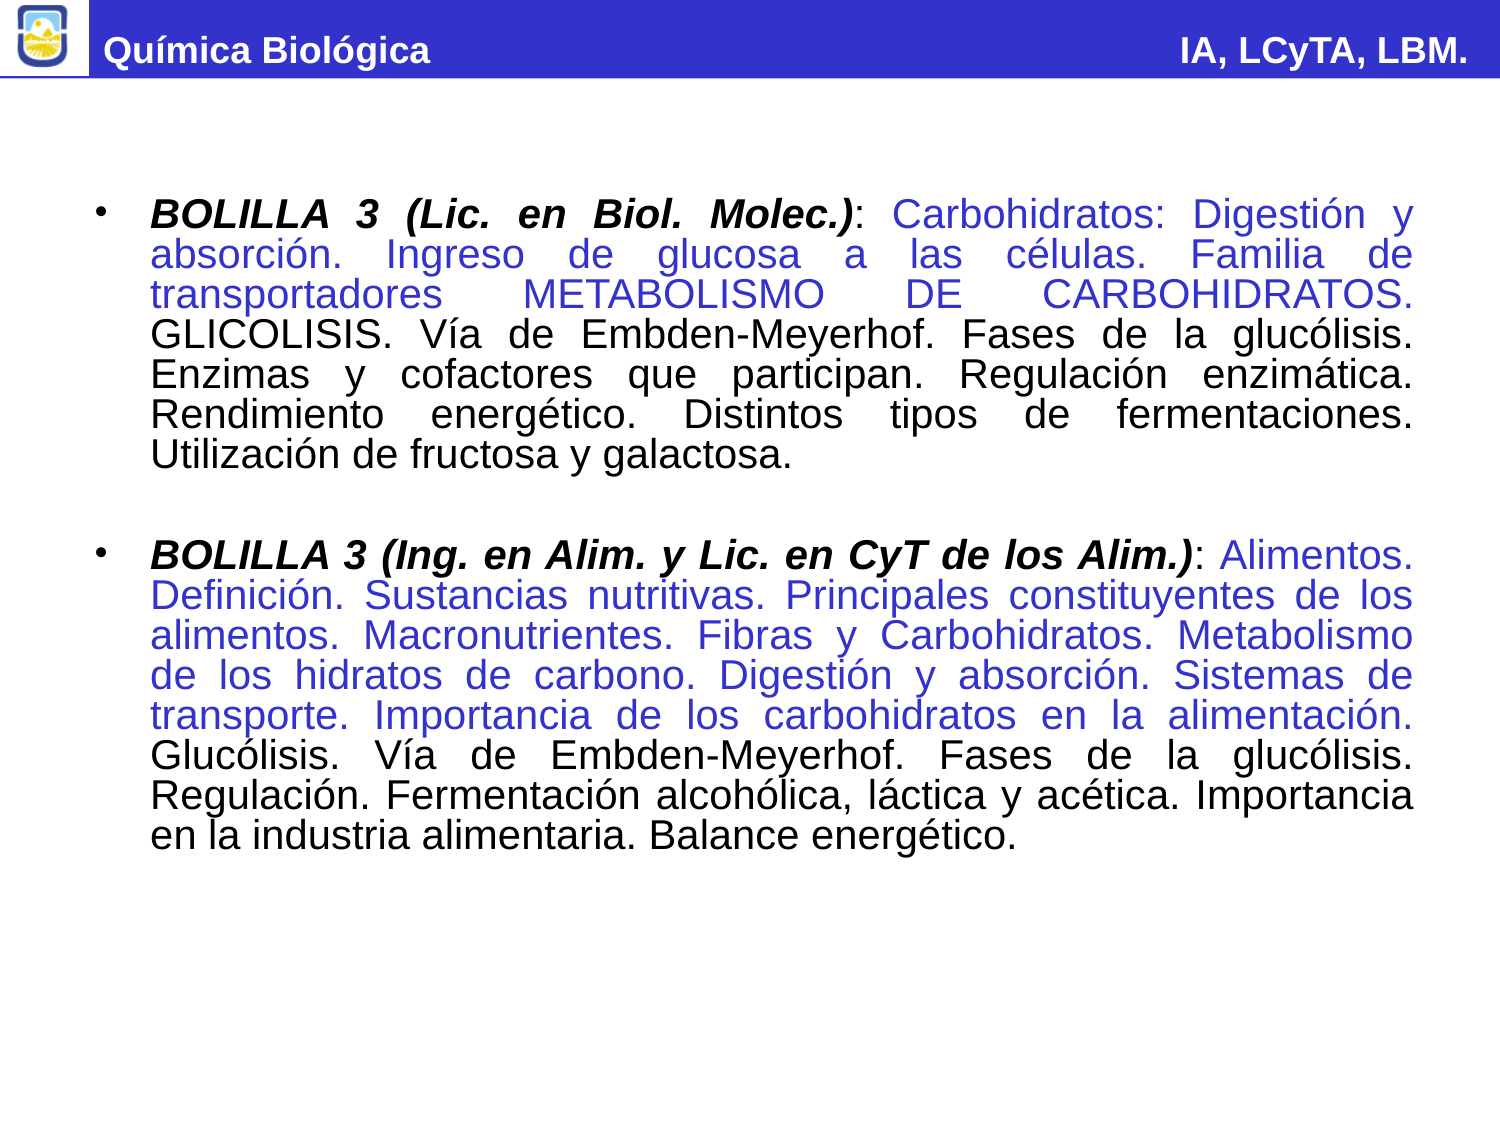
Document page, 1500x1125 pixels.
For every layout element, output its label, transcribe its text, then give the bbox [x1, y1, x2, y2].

list BOLILLA 3 (Lic. en Biol. Molec.): Carbohidratos: Digestión y absorción. Ingreso de glucosa a las células. Familia de transportadores METABOLISMO DE CARBOHIDRATOS. GLICOLISIS. Vía de Embden-Meyerhof. Fases de la glucólisis. Enzimas y cofactores que participan. Regulación enzimática. Rendimiento energético. Distintos tipos de fermentaciones. Utilización de fructosa y galactosa. BOLILLA 3 (Ing. en Alim. y Lic. en CyT de los Alim.): Alimentos. Definición. Sustancias nutritivas. Principales constituyentes de los alimentos. Macronutrientes. Fibras y Carbohidratos. Metabolismo de los hidratos de carbono. Digestión y absorción. Sistemas de transporte. Importancia de los carbohidratos en la alimentación. Glucólisis. Vía de Embden-Meyerhof. Fases de la glucólisis. Regulación. Fermentación alcohólica, láctica y acética. Importancia en la industria alimentaria. Balance energético. [79, 189, 1430, 945]
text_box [0, 0, 1500, 83]
